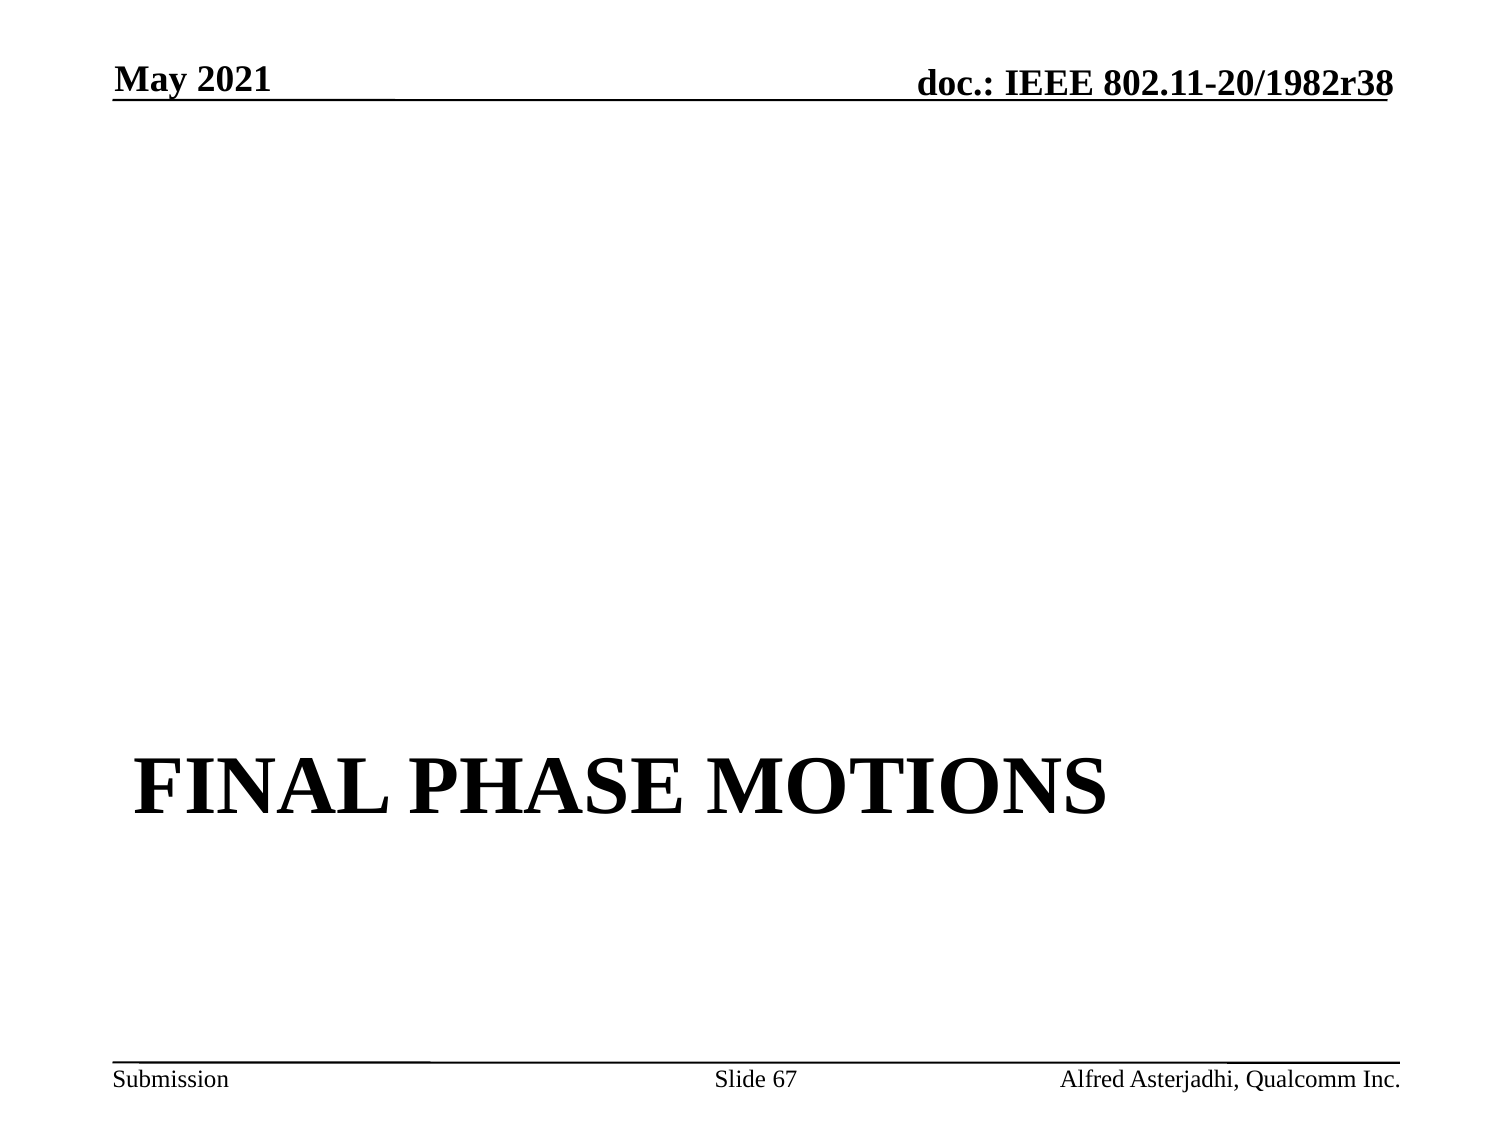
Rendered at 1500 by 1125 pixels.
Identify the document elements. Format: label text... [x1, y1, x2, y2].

footer Alfred Asterjadhi, Qualcomm Inc. [878, 1061, 1402, 1093]
title Final Phase motions [118, 722, 1394, 947]
slide_number Slide 67 [712, 1061, 800, 1123]
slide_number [114, 54, 423, 100]
